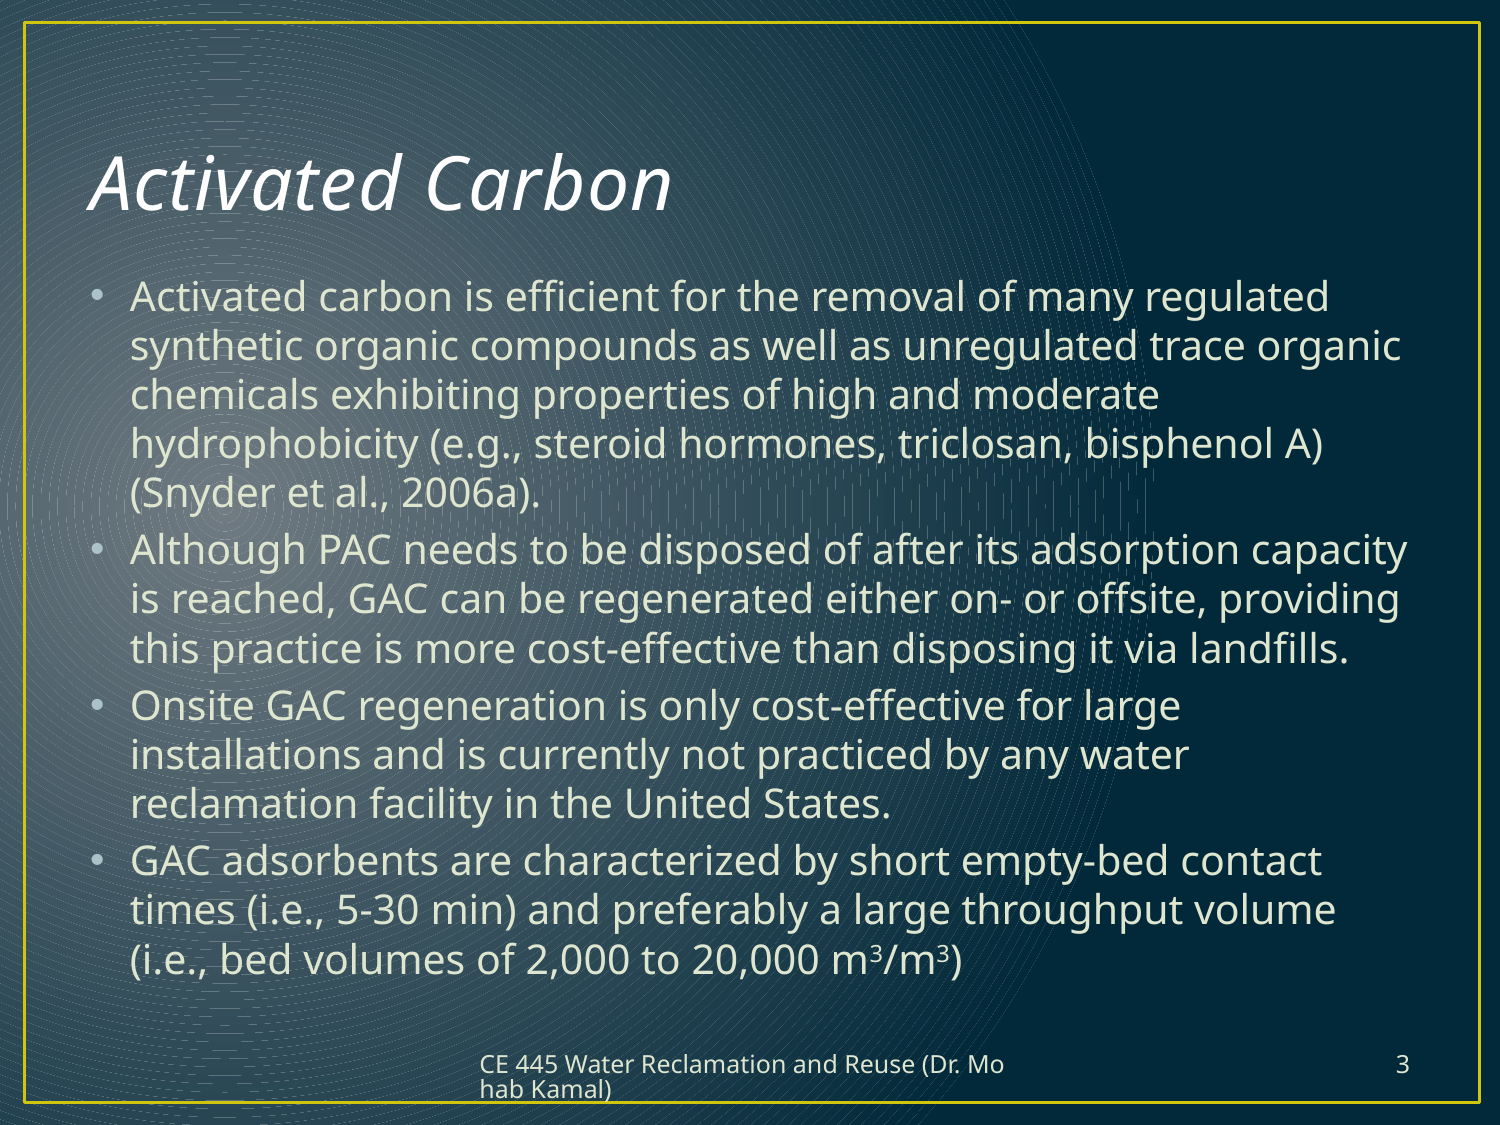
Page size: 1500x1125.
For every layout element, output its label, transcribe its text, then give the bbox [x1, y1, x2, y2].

list Activated carbon is efficient for the removal of many regulated synthetic organic compounds as well as unregulated trace organic chemicals exhibiting properties of high and moderate hydrophobicity (e.g., steroid hormones, triclosan, bisphenol A) (Snyder et al., 2006a). Although PAC needs to be disposed of after its adsorption capacity is reached, GAC can be regenerated either on- or offsite, providing this practice is more cost-effective than disposing it via landfills. Onsite GAC regeneration is only cost-effective for large installations and is currently not practiced by any water reclamation facility in the United States. GAC adsorbents are characterized by short empty-bed contact times (i.e., 5-30 min) and preferably a large throughput volume (i.e., bed volumes of 2,000 to 20,000 m3/m3) [75, 262, 1425, 1005]
title Activated Carbon [75, 45, 1425, 233]
slide_number 3 [1074, 1035, 1425, 1096]
footer CE 445 Water Reclamation and Reuse (Dr. Mohab Kamal) [464, 1035, 1036, 1096]
